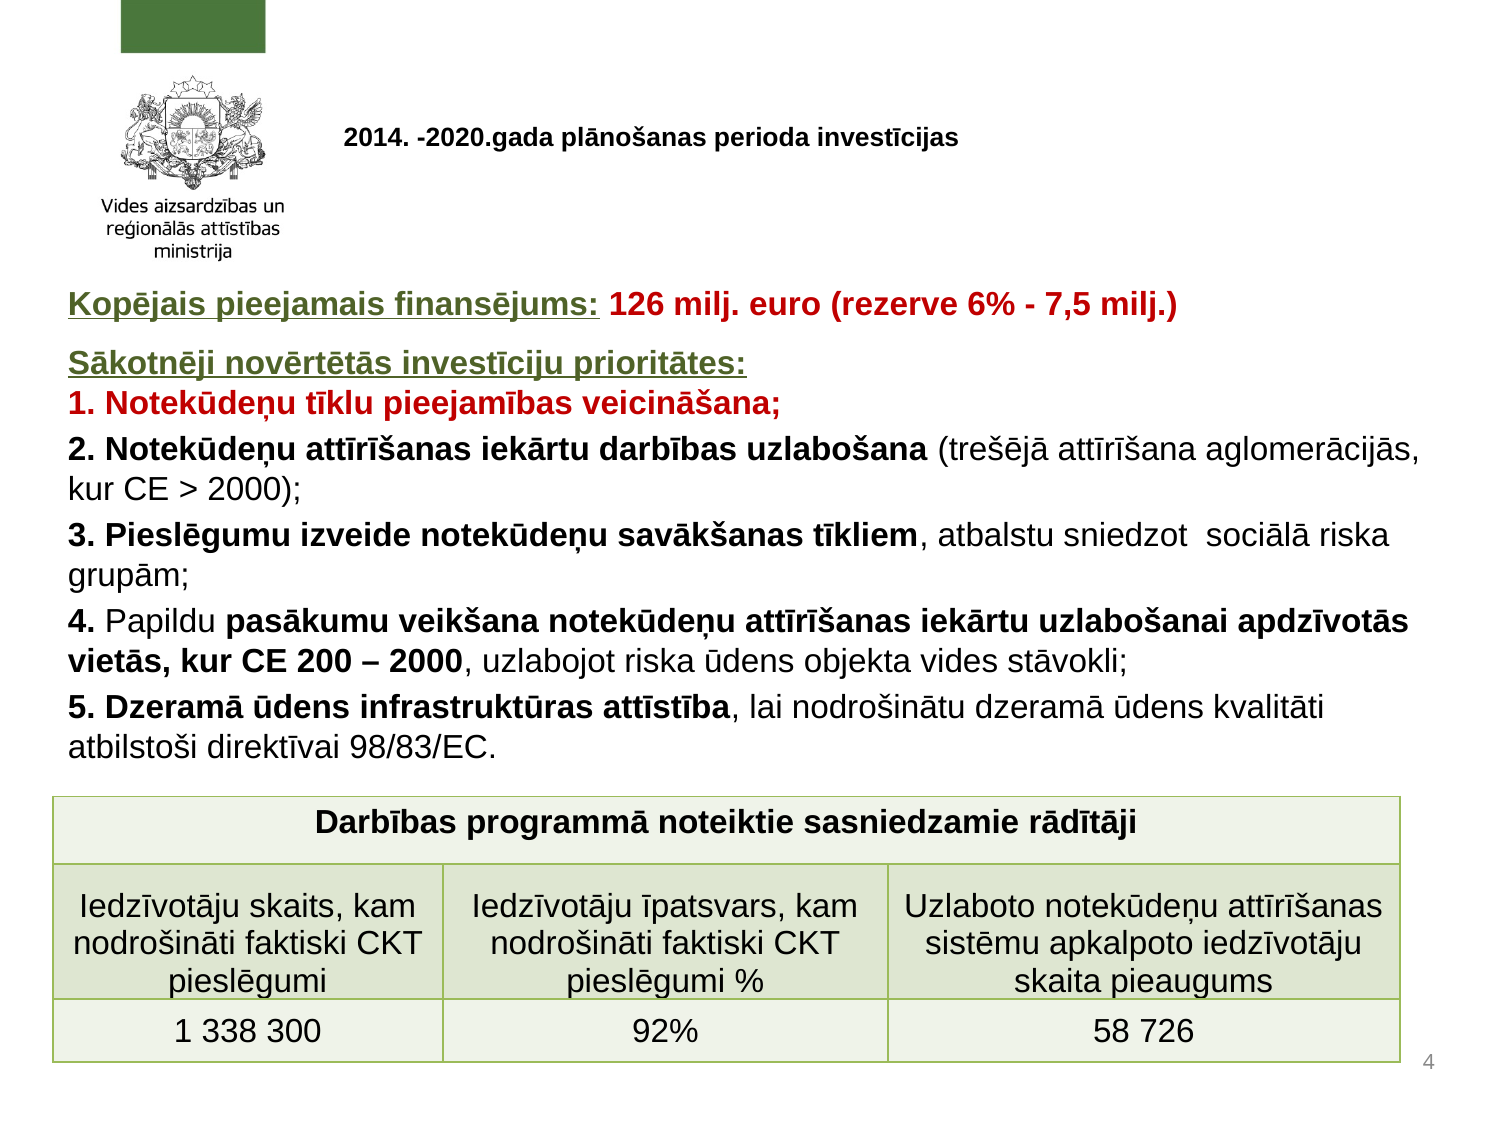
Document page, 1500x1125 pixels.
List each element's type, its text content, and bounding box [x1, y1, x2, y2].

table_cell 1 338 300 [54, 1000, 442, 1061]
table_cell 92% [444, 1000, 887, 1061]
table_cell Iedzīvotāju īpatsvars, kam nodrošināti faktiski CKT pieslēgumi % [444, 865, 887, 998]
slide_number 4 [1400, 1037, 1450, 1088]
picture [48, 0, 338, 321]
table_cell Uzlaboto notekūdeņu attīrīšanas sistēmu apkalpoto iedzīvotāju skaita pieaugums [889, 865, 1399, 998]
table_cell 58 726 [889, 1000, 1399, 1061]
table_header Darbības programmā noteiktie sasniedzamie rādītāji [54, 797, 1399, 863]
table_cell Iedzīvotāju skaits, kam nodrošināti faktiski CKT pieslēgumi [54, 865, 442, 998]
text_box Kopējais pieejamais finansējums: 126 milj. euro (rezerve 6% - 7,5 milj.) [53, 272, 1459, 330]
text_box Sākotnēji novērtētās investīciju prioritātes: 1. Notekūdeņu tīklu pieejamības veicināšana; 2. Notekūdeņu attīrīšanas iekārtu darbības uzlabošana (trešējā attīrīšana aglomerācijās, kur CE > 2000); 3. Pieslēgumu izveide notekūdeņu savākšanas tīkliem, atbalstu sniedzot sociālā riska grupām; 4. Papildu pasākumu veikšana notekūdeņu attīrīšanas iekārtu uzlabošanai apdzīvotās vietās, kur CE 200 – 2000, uzlabojot riska ūdens objekta vides stāvokli; 5. Dzeramā ūdens infrastruktūras attīstība, lai nodrošinātu dzeramā ūdens kvalitāti atbilstoši direktīvai 98/83/EC. [53, 333, 1459, 773]
title 2014. -2020.gada plānošanas perioda investīcijas [327, 111, 1451, 192]
